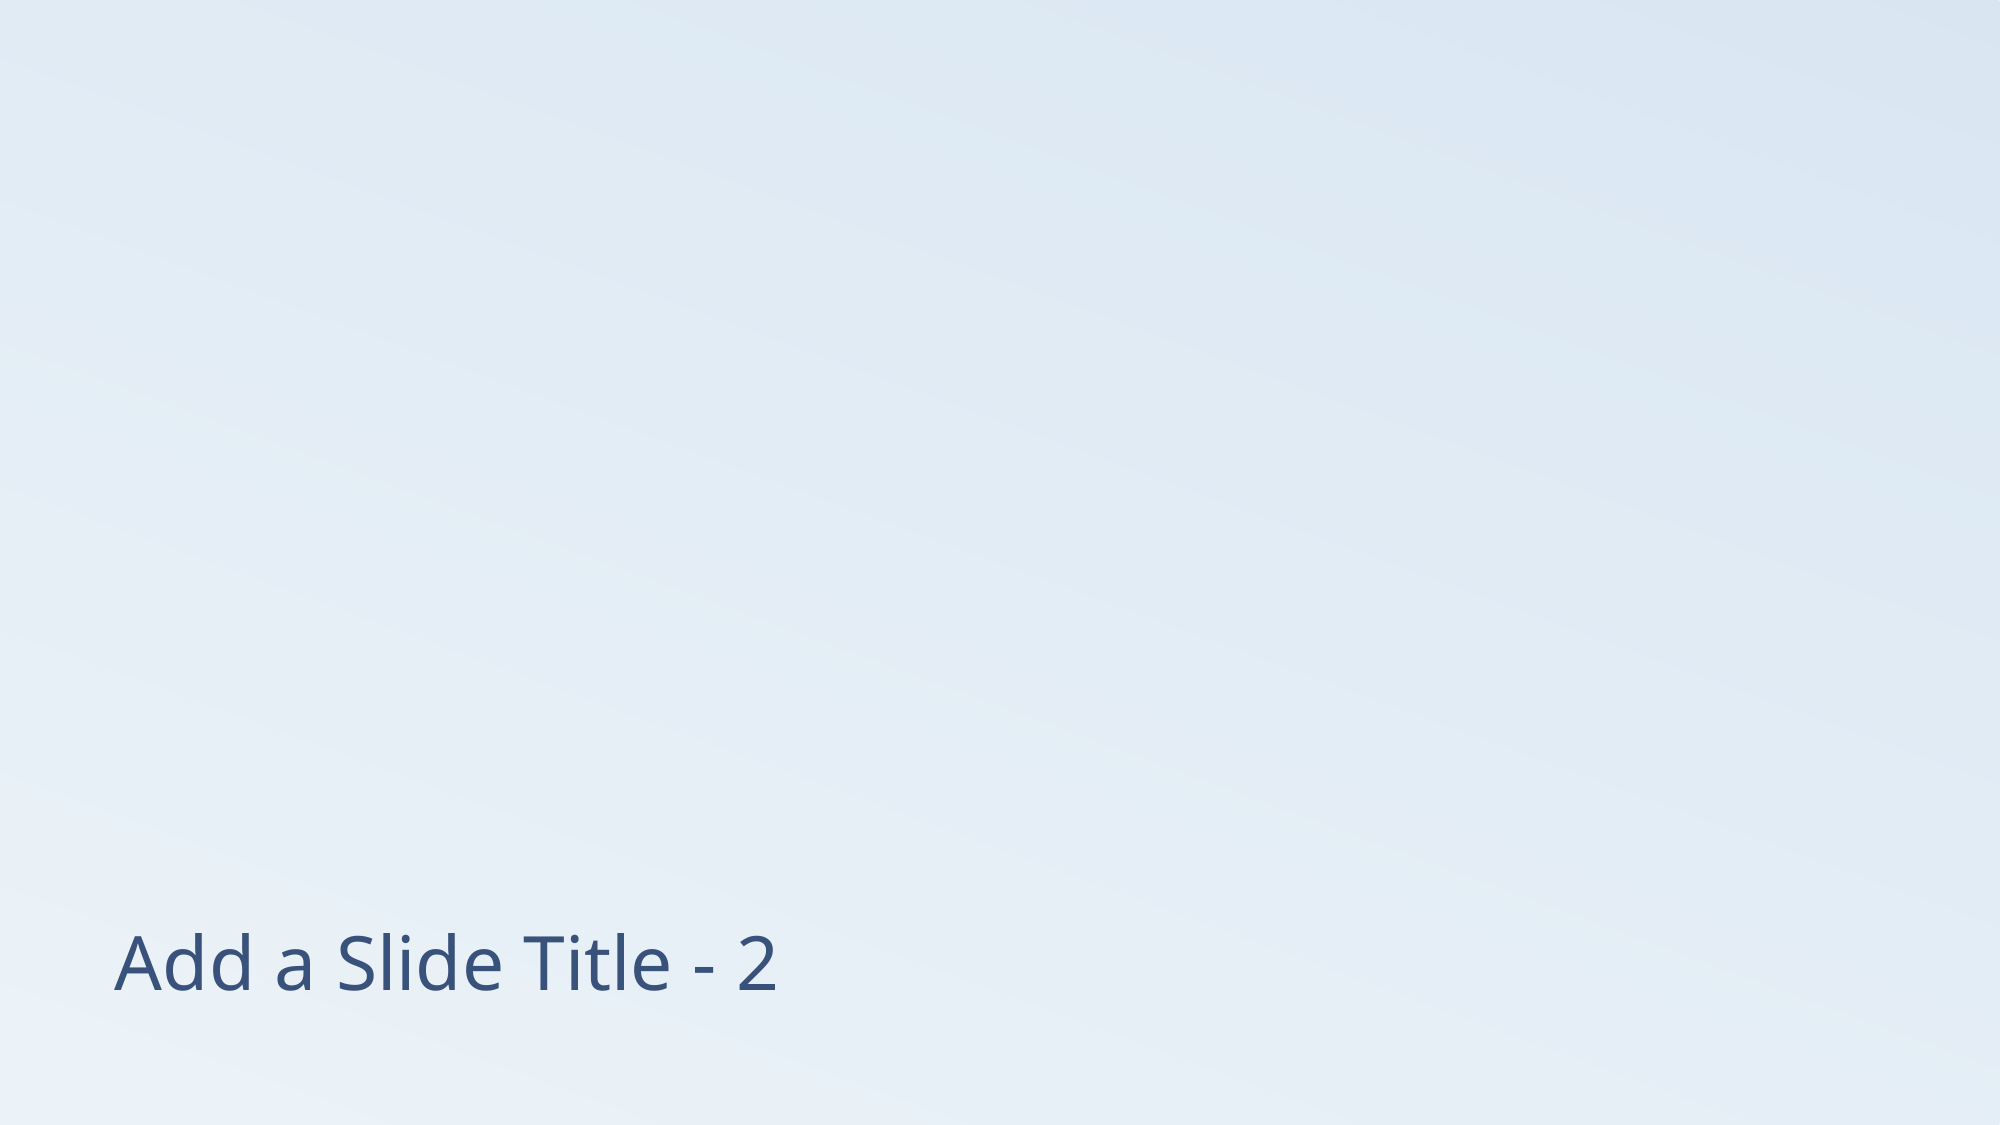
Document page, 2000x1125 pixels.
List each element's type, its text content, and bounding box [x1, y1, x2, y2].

title Add a Slide Title - 2 [99, 837, 1900, 1013]
